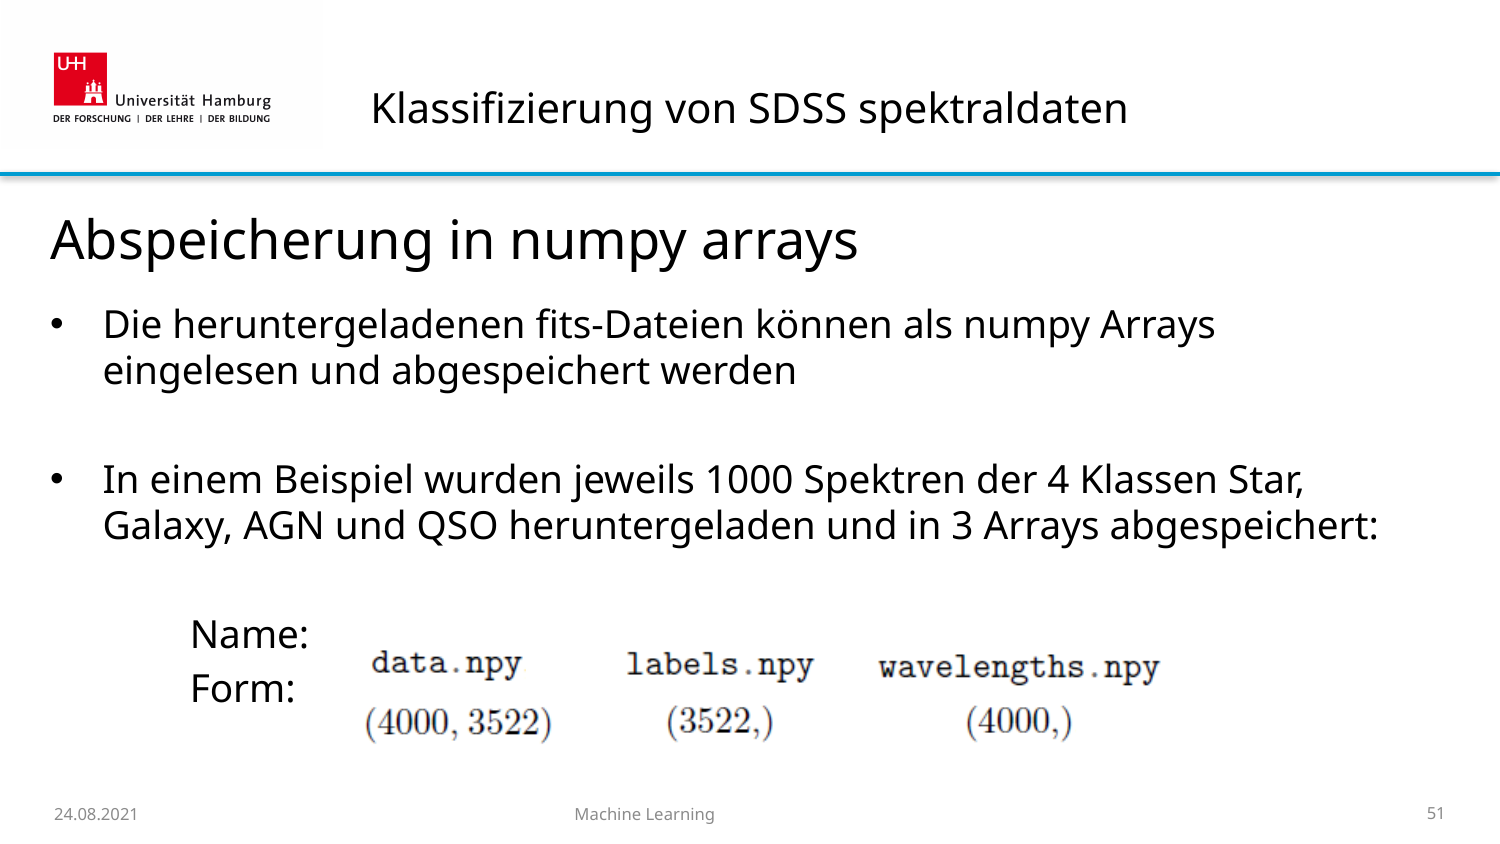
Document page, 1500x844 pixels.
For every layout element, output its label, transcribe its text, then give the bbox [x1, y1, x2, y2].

picture [874, 650, 1168, 692]
list Abspeicherung in numpy arrays [35, 197, 1406, 281]
list Die heruntergeladenen fits-Dateien können als numpy Arrays eingelesen und abgespeichert werden In einem Beispiel wurden jeweils 1000 Spektren der 4 Klassen Star, Galaxy, AGN und QSO heruntergeladen und in 3 Arrays abgespeichert: Name: Form: [35, 291, 1406, 765]
title Klassifizierung von SDSS spektraldaten [275, 91, 1225, 122]
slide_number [54, 788, 210, 833]
footer Machine Learning [273, 788, 1016, 833]
picture [623, 645, 818, 688]
picture [368, 645, 526, 688]
picture [364, 698, 556, 753]
picture [965, 702, 1077, 744]
slide_number 51 [1361, 788, 1446, 833]
picture [664, 698, 777, 744]
picture [1, 0, 323, 149]
